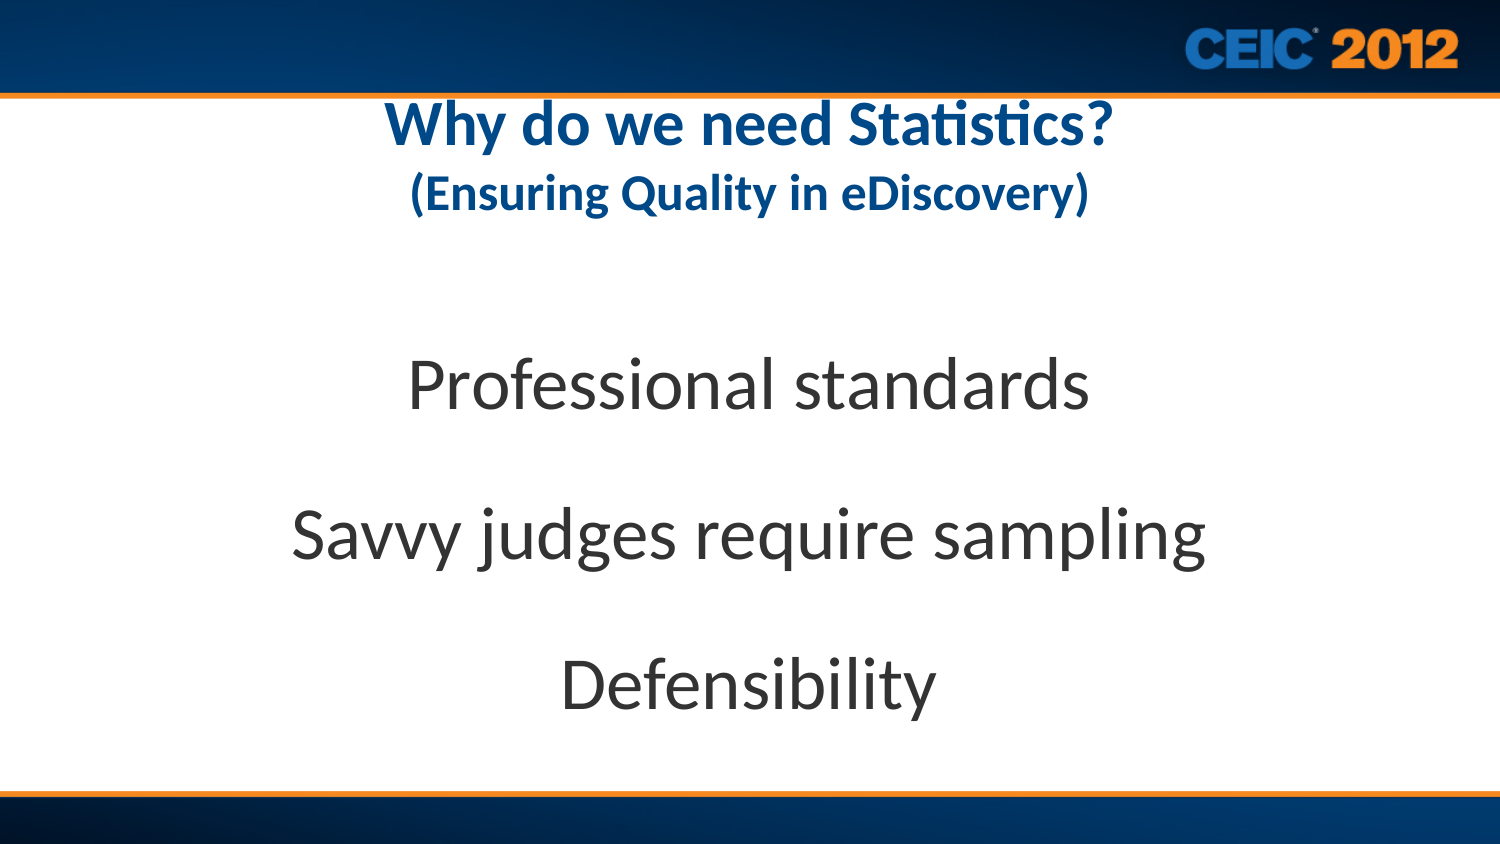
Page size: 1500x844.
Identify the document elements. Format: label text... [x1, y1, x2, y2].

picture [0, 0, 1500, 81]
title Why do we need Statistics? (Ensuring Quality in eDiscovery) [0, 81, 1500, 222]
list Professional standards Savvy judges require sampling Defensibility [93, 334, 1406, 760]
picture [0, 222, 1500, 844]
